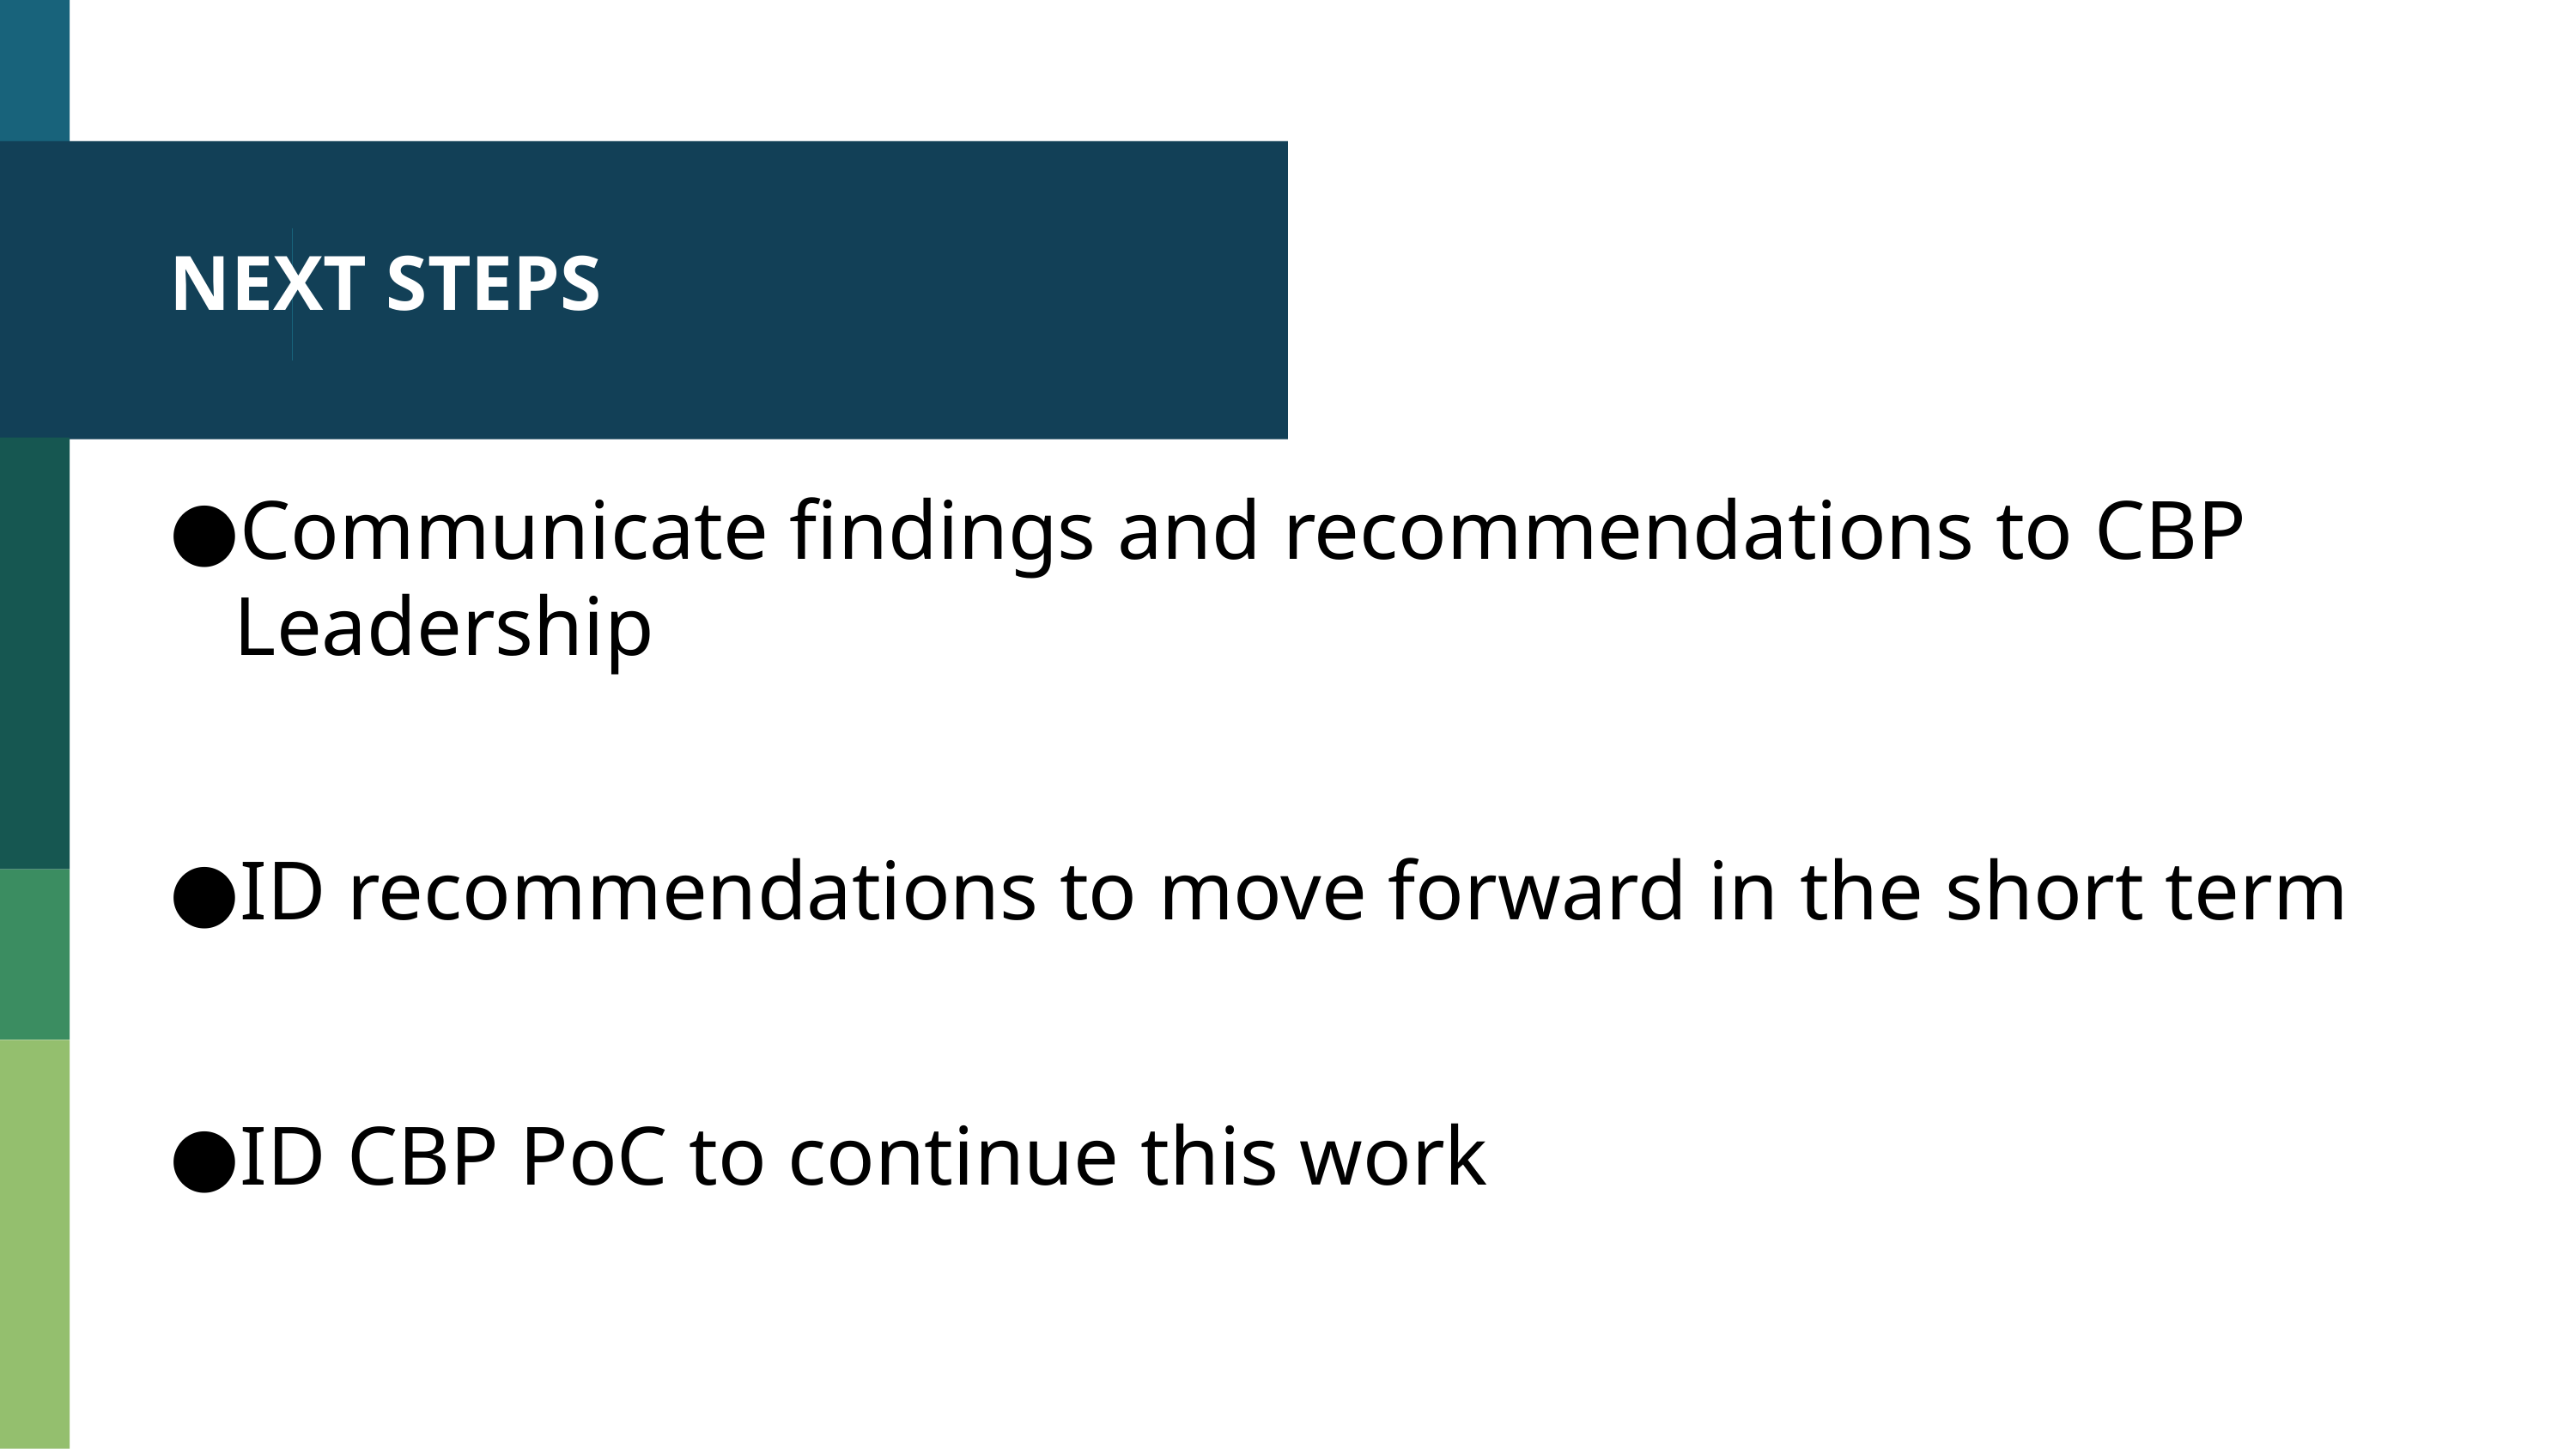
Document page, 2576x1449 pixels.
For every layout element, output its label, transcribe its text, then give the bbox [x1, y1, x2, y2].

text_box Communicate findings and recommendations to CBP Leadership ID recommendations to move forward in the short term ID CBP PoC to continue this work [144, 452, 2576, 1227]
title NEXT STEPS [144, 135, 1265, 425]
